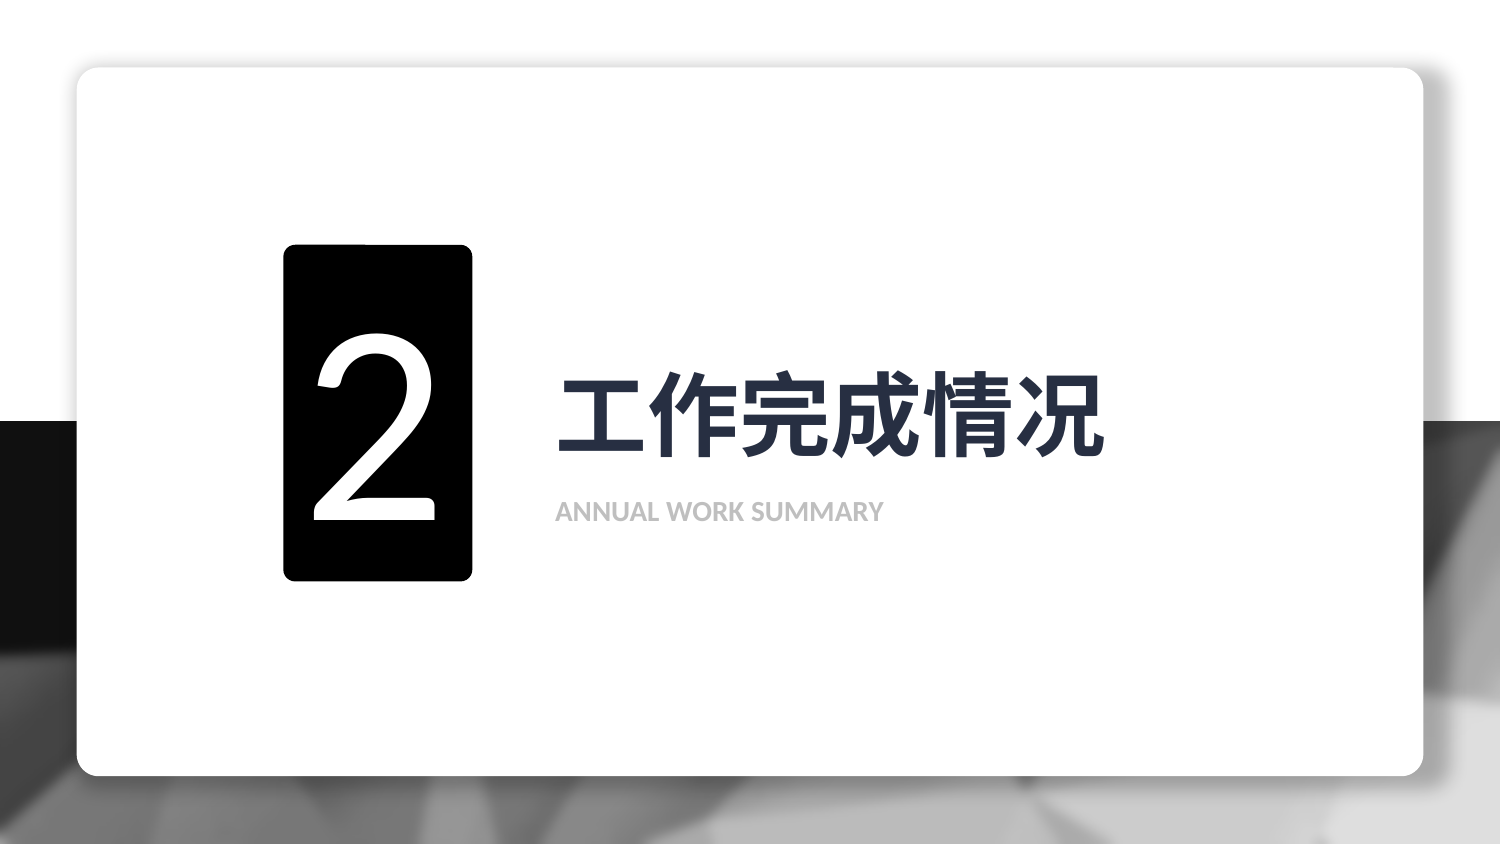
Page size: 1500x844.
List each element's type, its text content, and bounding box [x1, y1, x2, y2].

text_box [283, 232, 479, 582]
text_box [74, 65, 1426, 420]
picture [0, 421, 1500, 844]
text_box 工作完成情况 [555, 357, 1141, 420]
